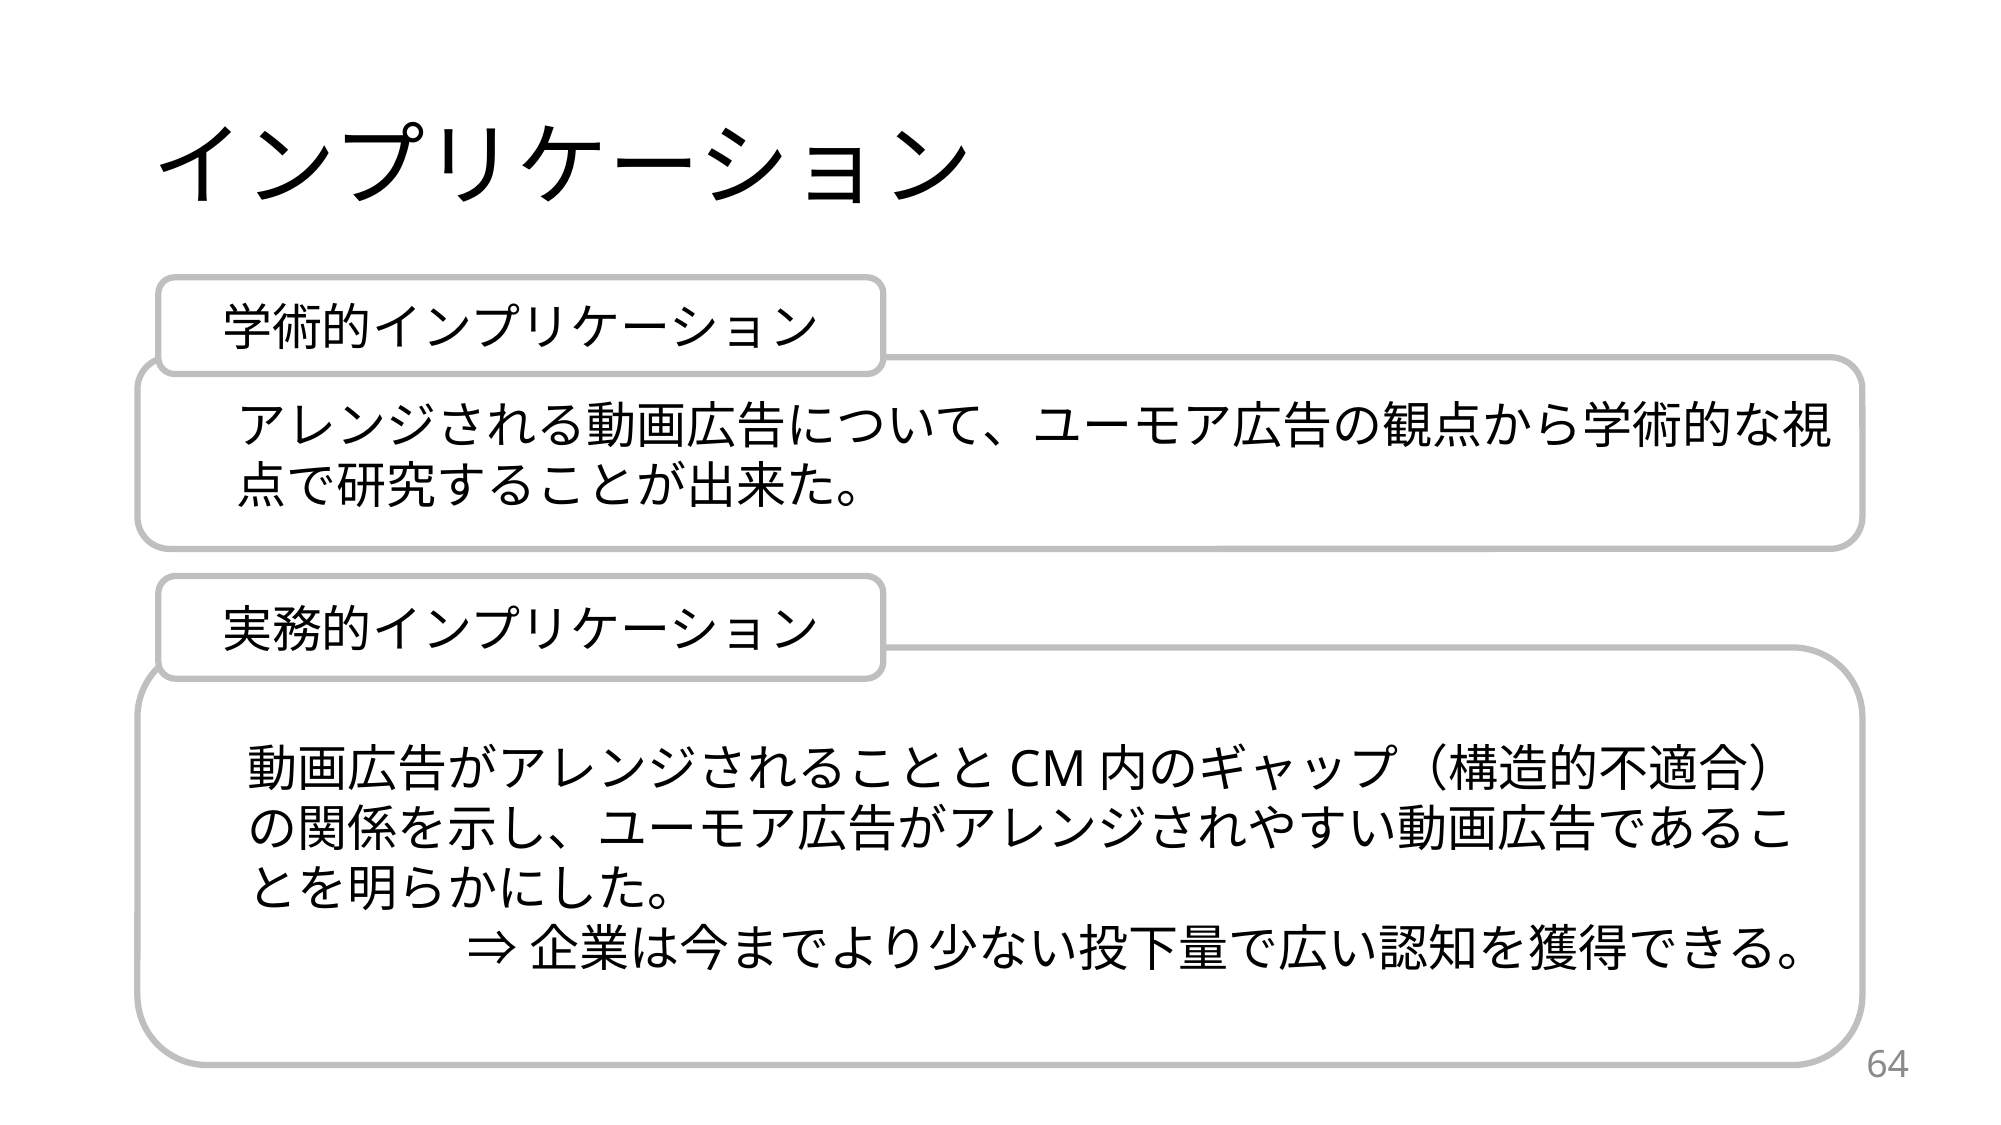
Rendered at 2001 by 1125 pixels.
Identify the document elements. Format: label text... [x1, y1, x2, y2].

text_box 実務的インプリケーション [157, 574, 885, 680]
slide_number 64 [1474, 1035, 1925, 1096]
text_box 学術的インプリケーション [157, 276, 885, 376]
title インプリケーション [137, 59, 1863, 278]
text_box 動画広告がアレンジされることとCM内のギャップ（構造的不適合）の関係を示し、ユーモア広告がアレンジされやすい動画広告であることを明らかにした。 ⇒企業は今までより少ない投下量で広い認知を獲得できる。 [136, 646, 1864, 1067]
text_box アレンジされる動画広告について、ユーモア広告の観点から学術的な視点で研究することが出来た。 [136, 356, 1864, 550]
